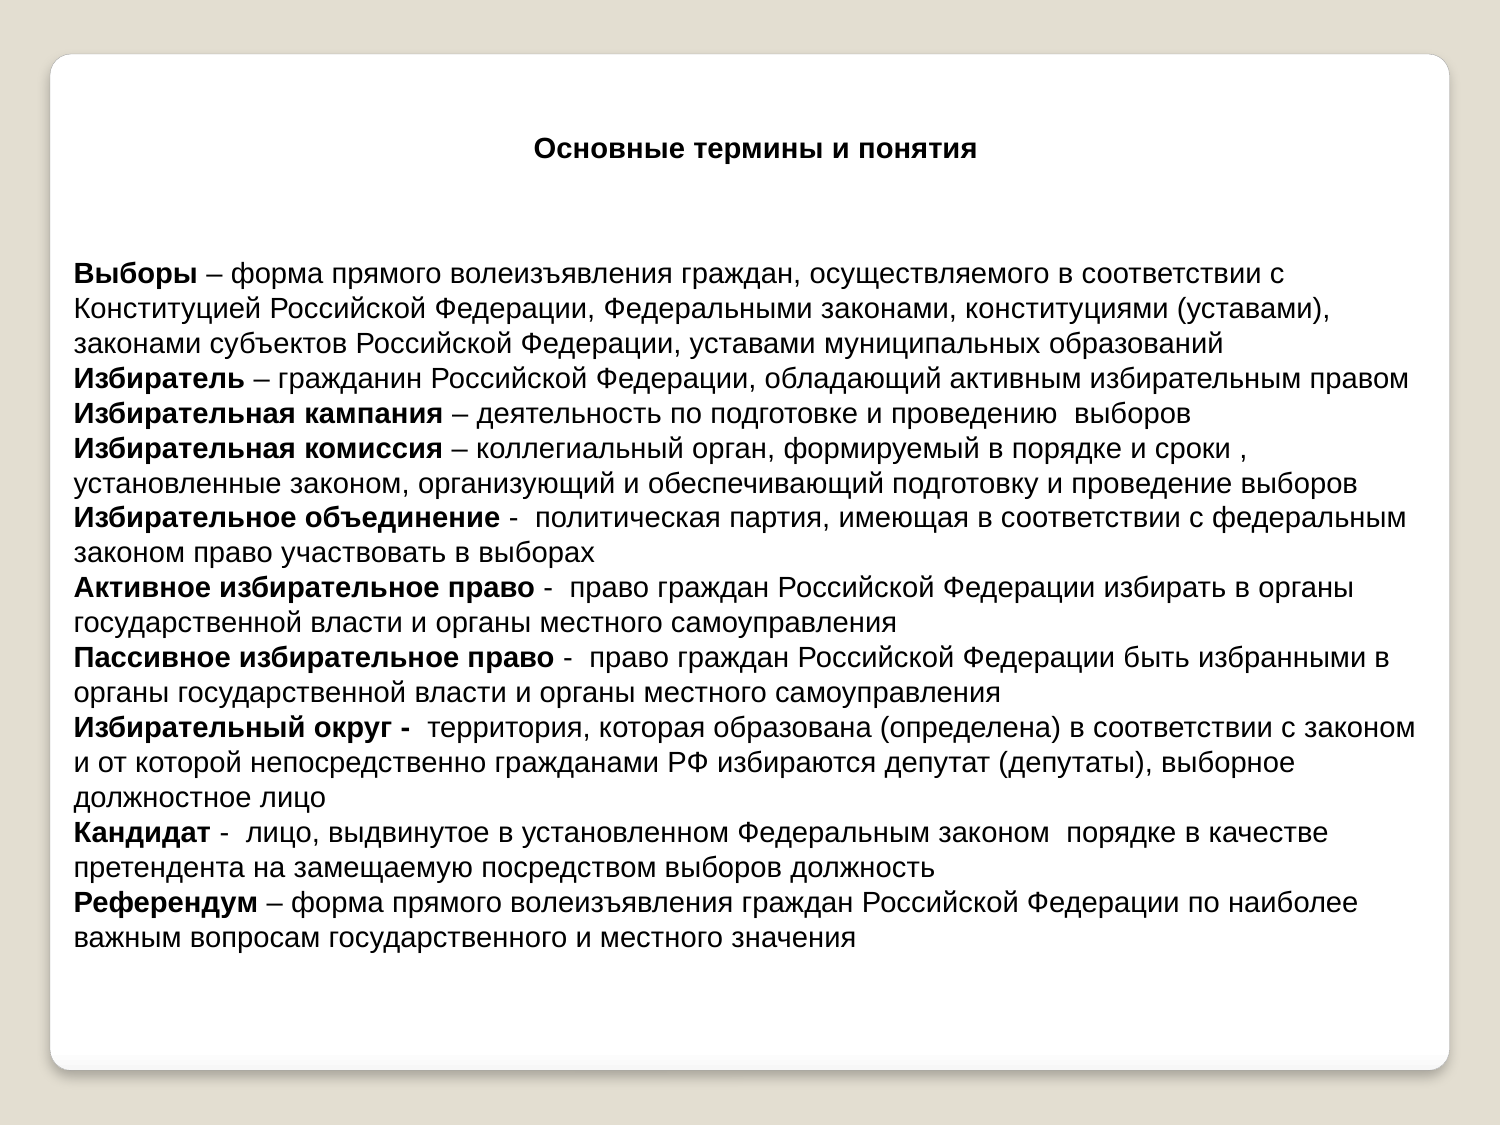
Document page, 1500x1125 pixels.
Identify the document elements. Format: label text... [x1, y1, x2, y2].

text_box Основные термины и понятия Выборы – форма прямого волеизъявления граждан, осуществляемого в соответствии с Конституцией Российской Федерации, Федеральными законами, конституциями (уставами), законами субъектов Российской Федерации, уставами муниципальных образований Избиратель – гражданин Российской Федерации, обладающий активным избирательным правом Избирательная кампания – деятельность по подготовке и проведению выборов Избирательная комиссия – коллегиальный орган, формируемый в порядке и сроки , установленные законом, организующий и обеспечивающий подготовку и проведение выборов Избирательное объединение - политическая партия, имеющая в соответствии с федеральным законом право участвовать в выборах Активное избирательное право - право граждан Российской Федерации избирать в органы государственной власти и органы местного самоуправления Пассивное избирательное право - право граждан Российской Федерации быть избранными в органы государственной власти и органы местного самоуправления Избирательный округ - территория, которая образована (определена) в соответствии с законом и от которой непосредственно гражданами РФ избираются депутат (депутаты), выборное должностное лицо Кандидат - лицо, выдвинутое в установленном Федеральным законом порядке в качестве претендента на замещаемую посредством выборов должность Референдум – форма прямого волеизъявления граждан Российской Федерации по наиболее важным вопросам государственного и местного значения [58, 121, 1453, 961]
